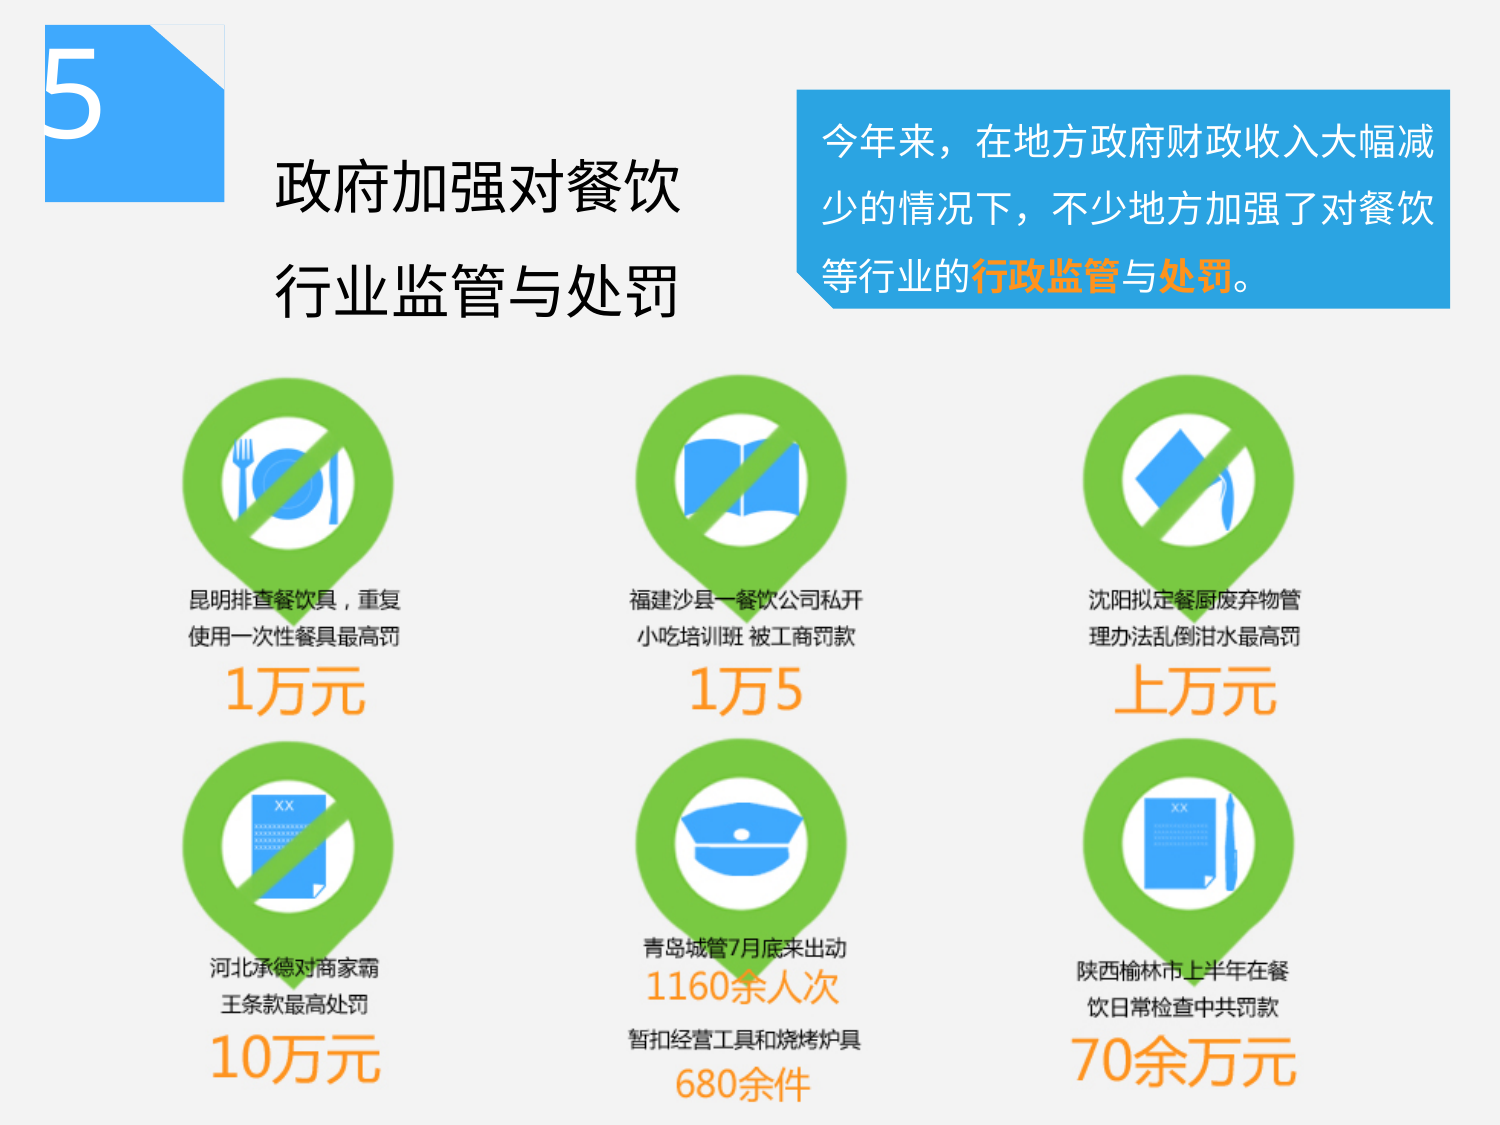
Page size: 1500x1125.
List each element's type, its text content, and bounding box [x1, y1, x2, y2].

picture [610, 367, 889, 1125]
text_box 政府加强对餐饮 行业监管与处罚 [259, 107, 750, 333]
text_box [21, 5, 241, 203]
picture [146, 367, 420, 1093]
picture [1054, 367, 1353, 1093]
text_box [796, 87, 1451, 309]
